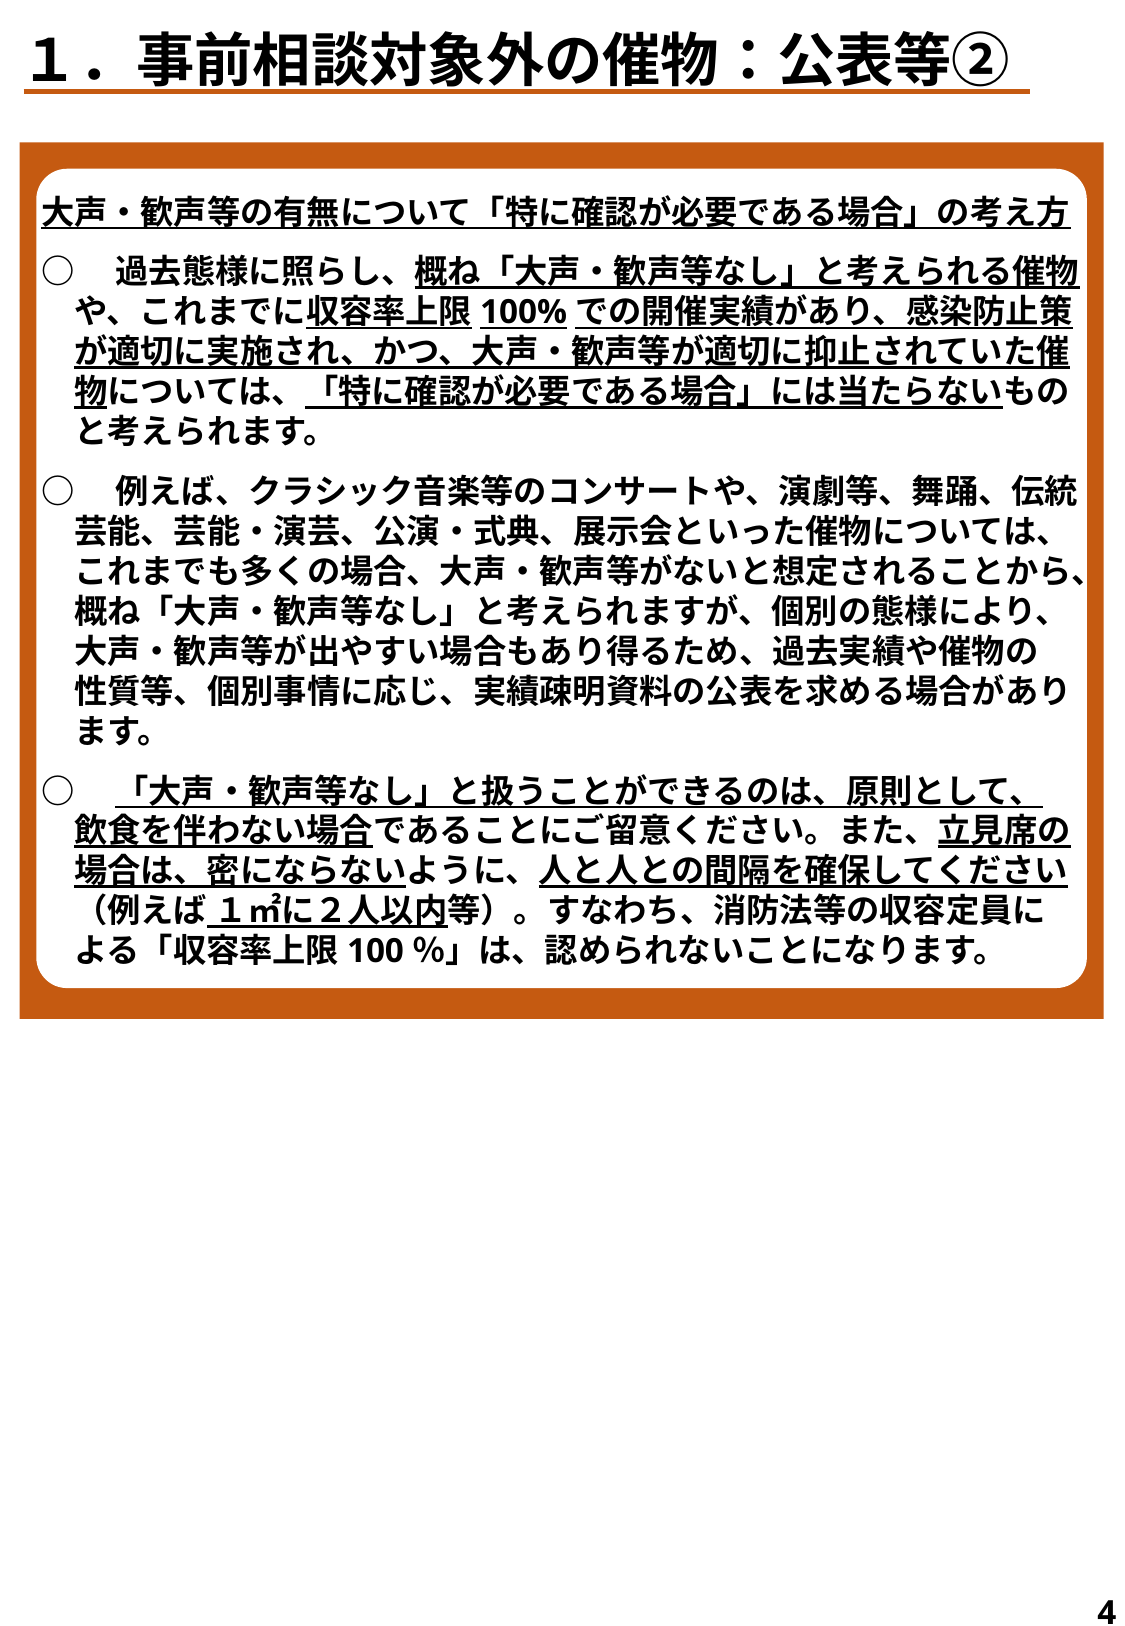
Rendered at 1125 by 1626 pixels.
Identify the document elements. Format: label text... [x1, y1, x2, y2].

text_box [19, 142, 1104, 1019]
text_box 4 [1082, 1583, 1125, 1625]
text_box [5, 15, 1125, 102]
